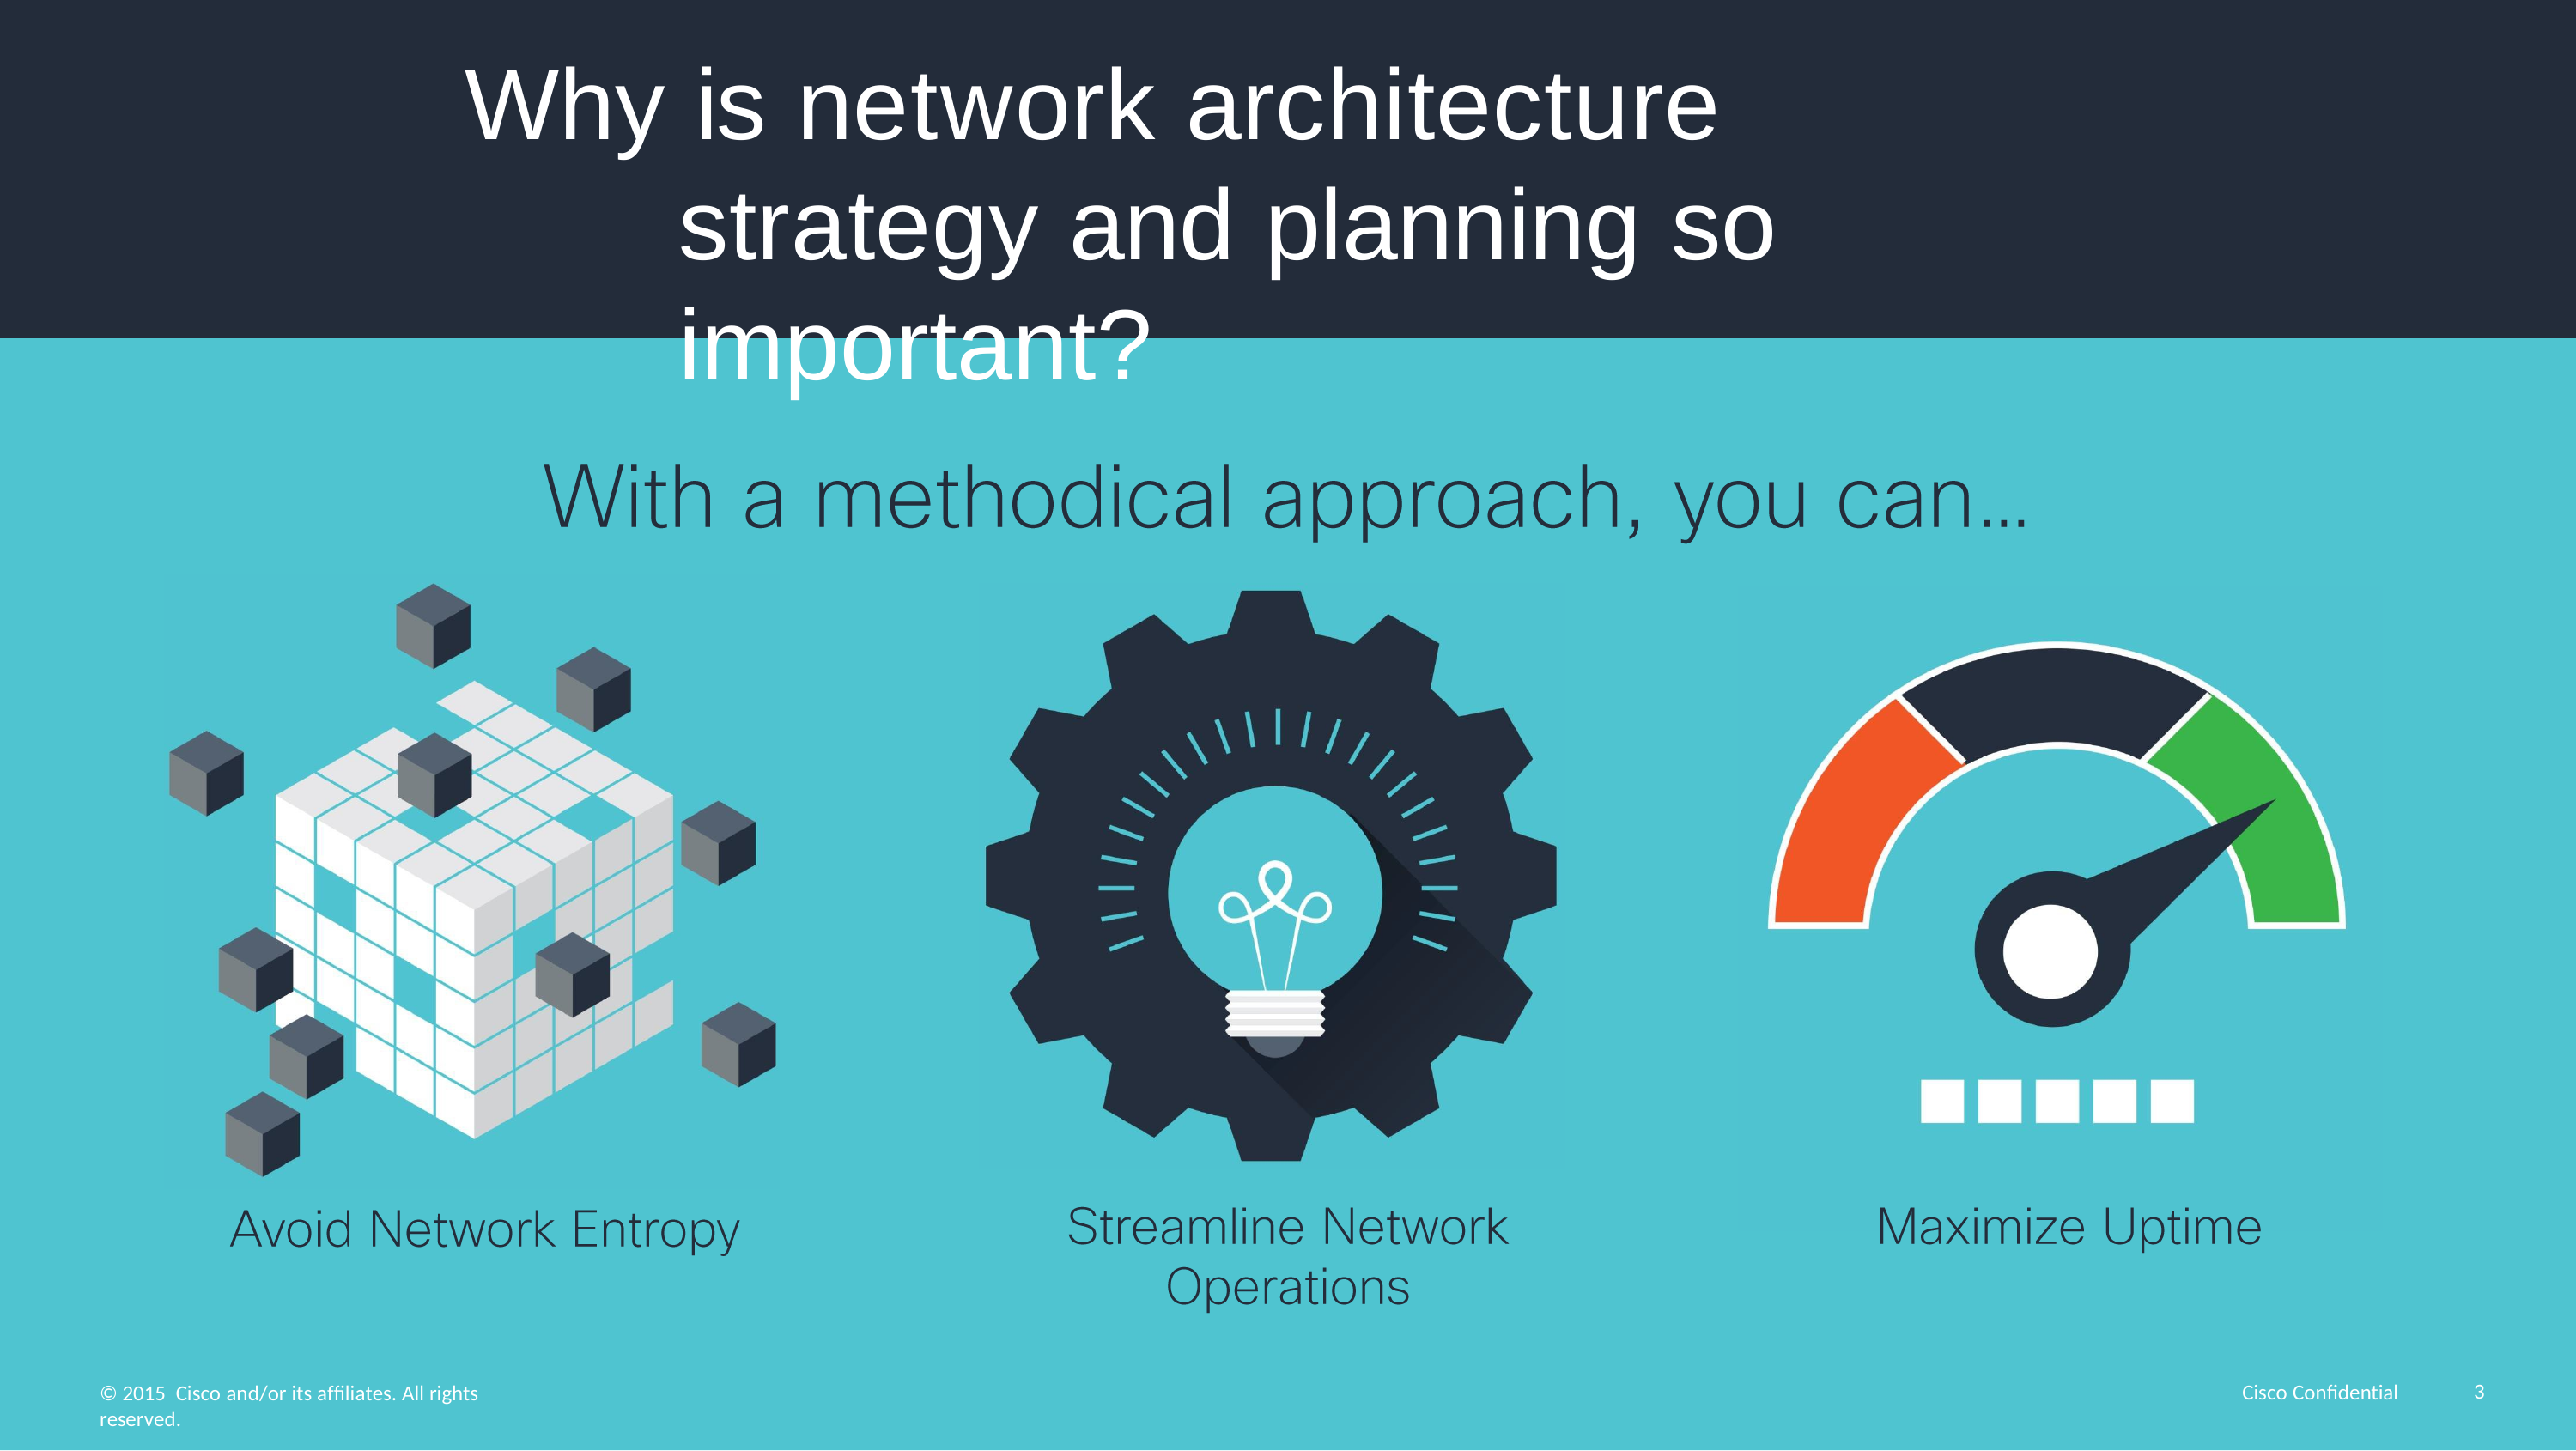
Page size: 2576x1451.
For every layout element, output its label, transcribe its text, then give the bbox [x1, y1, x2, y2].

text_box [0, 0, 2576, 339]
text_box [979, 583, 1565, 1169]
text_box [1738, 586, 2383, 1231]
text_box [164, 574, 780, 1189]
footer © 2015 Cisco and/or its affiliates. All rights reserved. [97, 1379, 565, 1408]
text_box [543, 440, 2075, 559]
text_box Why is network architecture strategy and planning so important? [463, 39, 2113, 288]
text_box [229, 1196, 765, 1265]
slide_number Cisco Confidential [2240, 1378, 2401, 1407]
slide_number 3 [2470, 1377, 2488, 1406]
text_box [1165, 1254, 1436, 1322]
text_box [1066, 1193, 1548, 1262]
text_box [0, 339, 2576, 1451]
text_box [1876, 1193, 2289, 1262]
